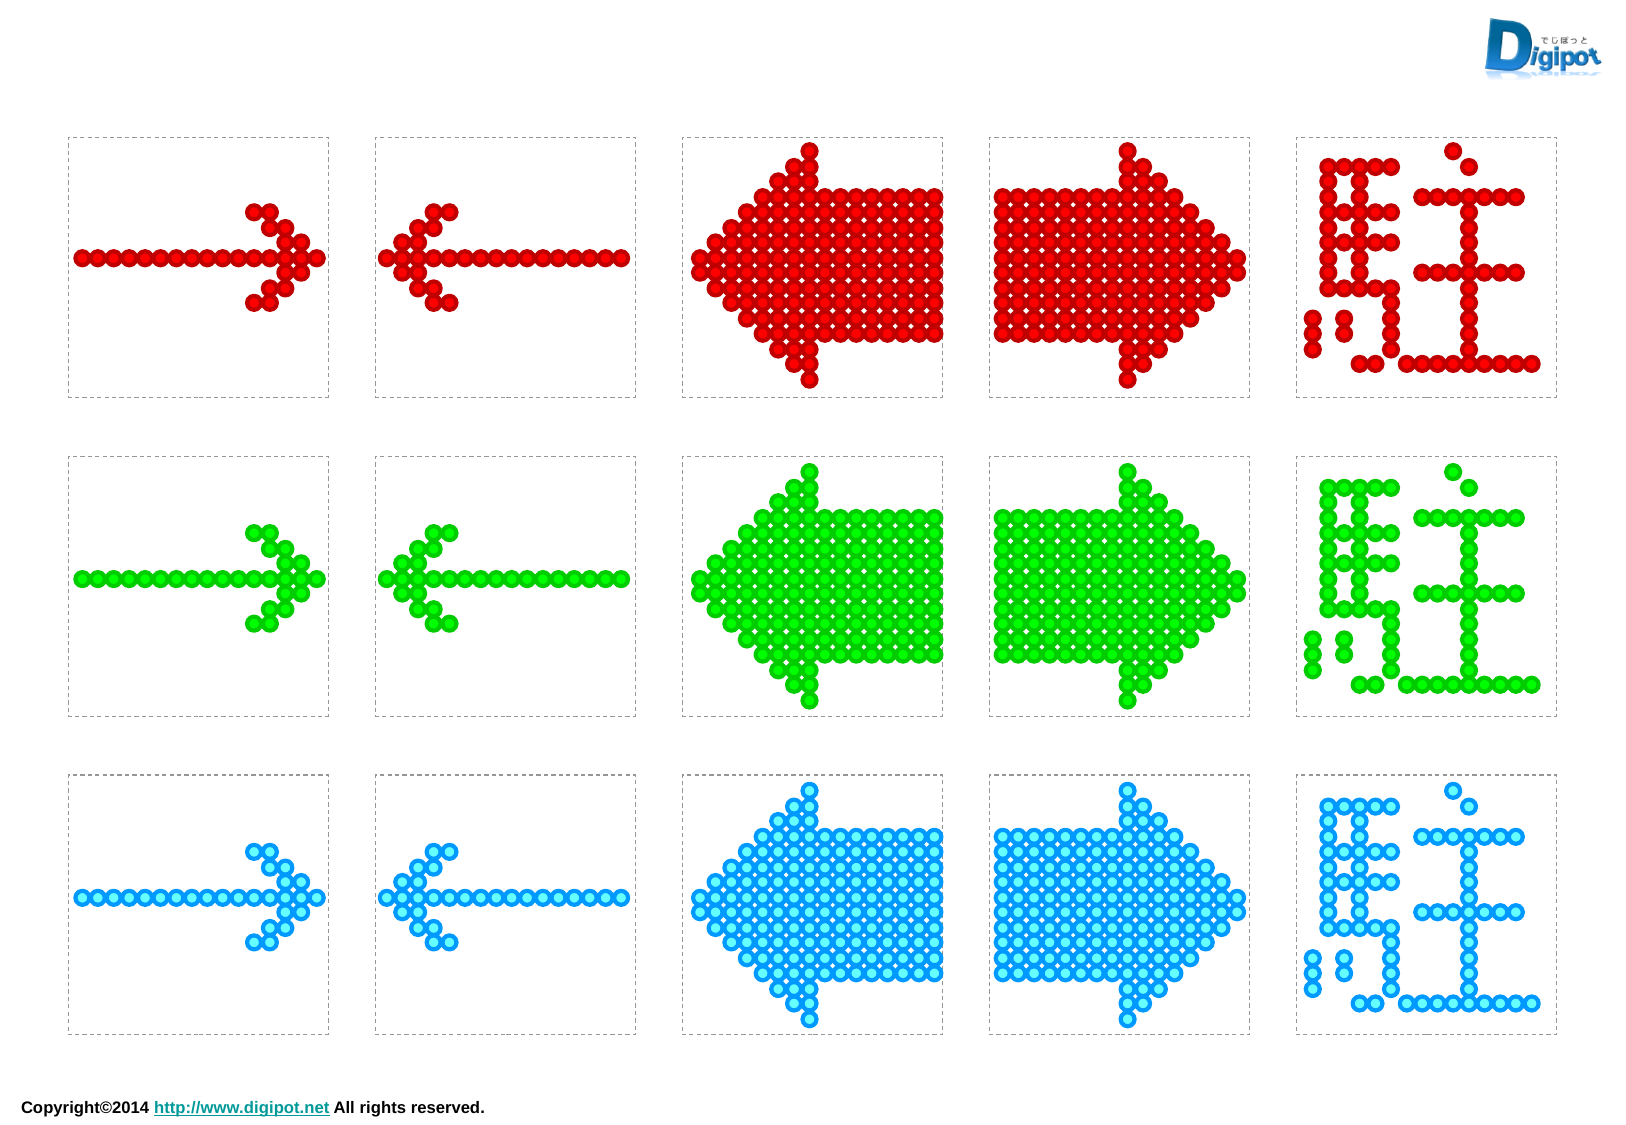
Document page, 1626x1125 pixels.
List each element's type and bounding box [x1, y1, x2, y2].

text_box [692, 464, 942, 708]
text_box [692, 783, 942, 1027]
text_box [75, 525, 324, 631]
text_box [75, 844, 324, 950]
text_box [1305, 783, 1539, 1011]
text_box [995, 783, 1245, 1027]
text_box [379, 205, 629, 311]
text_box [379, 525, 629, 631]
picture [1485, 18, 1602, 82]
text_box [995, 143, 1245, 387]
text_box [1305, 464, 1539, 693]
text_box [692, 143, 942, 387]
text_box [379, 844, 629, 950]
text_box [995, 464, 1245, 708]
text_box [75, 205, 324, 311]
text_box [1305, 144, 1539, 372]
